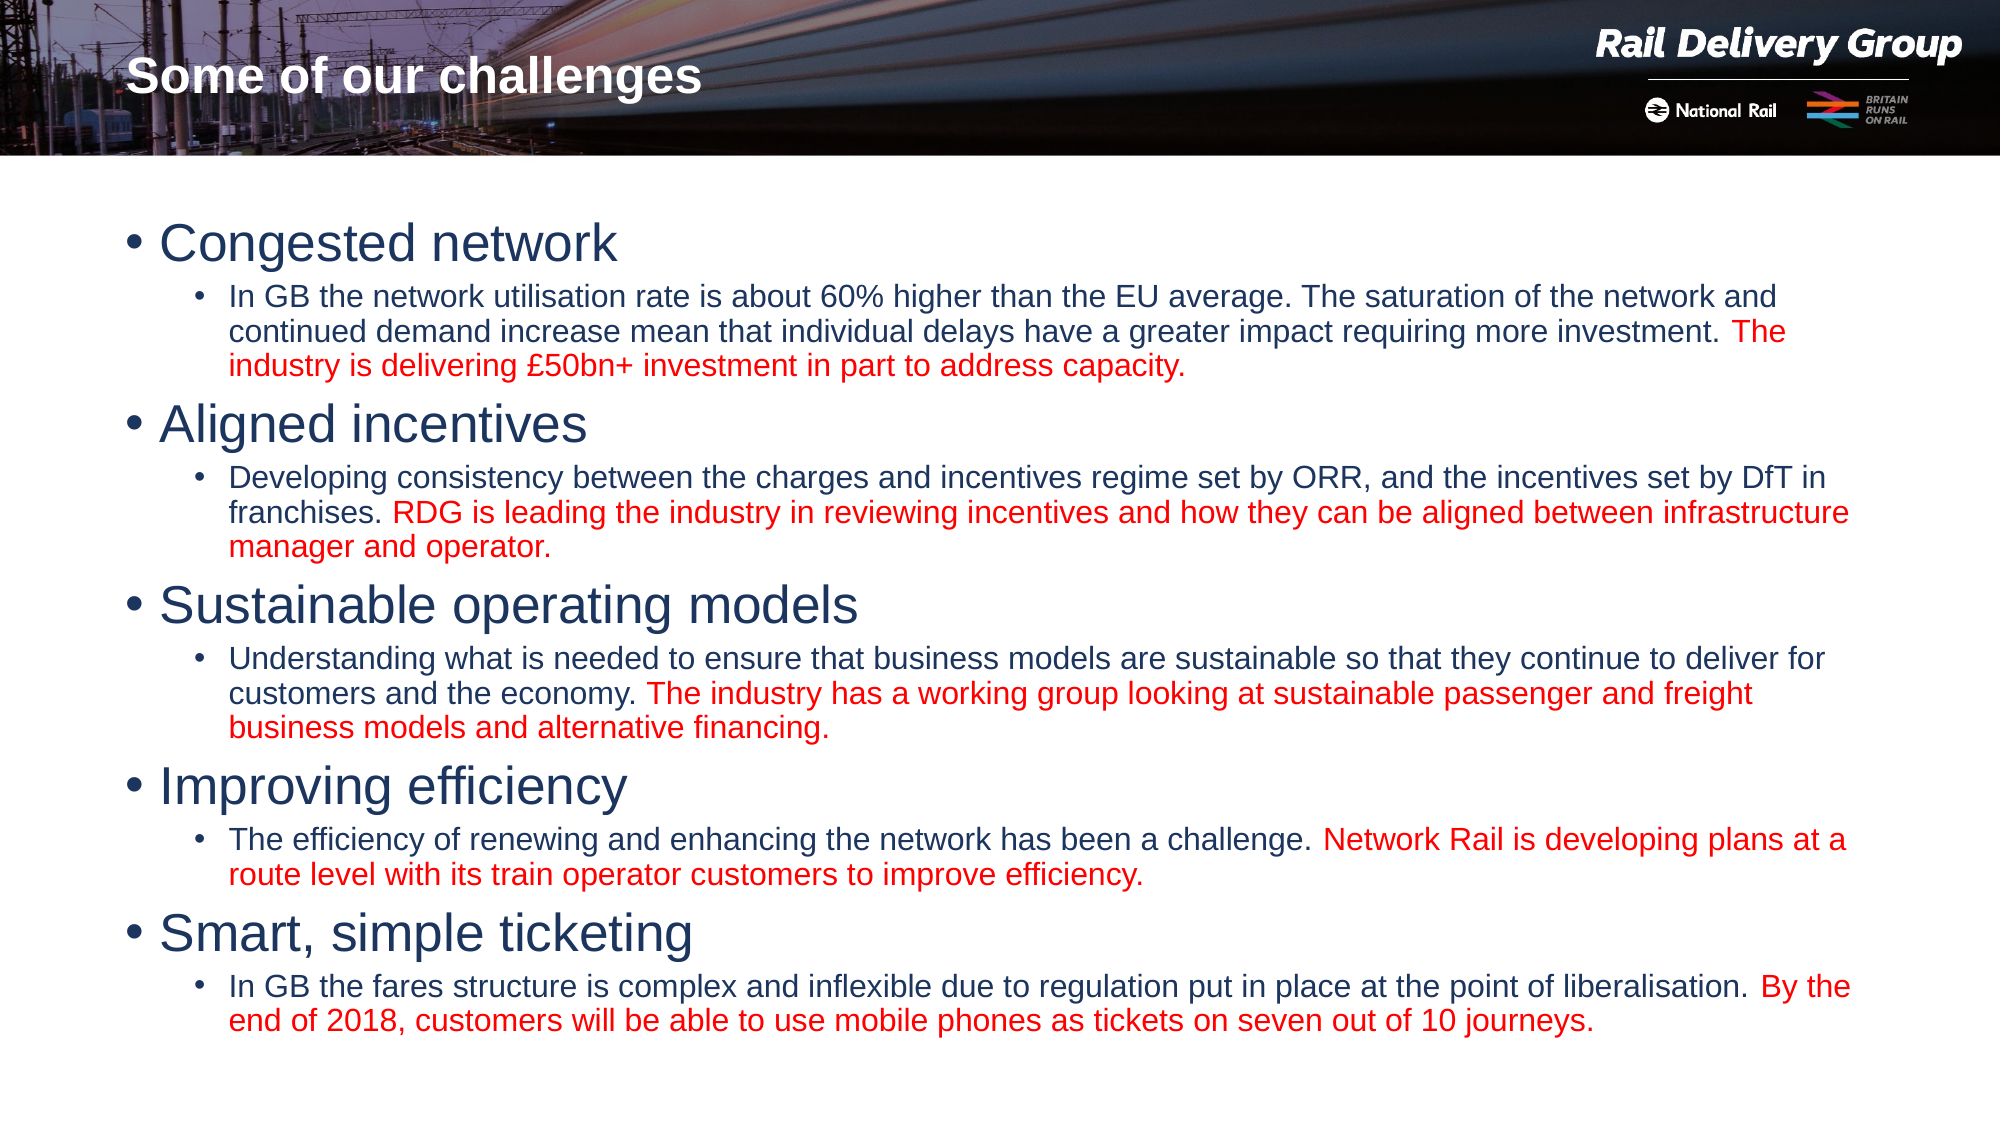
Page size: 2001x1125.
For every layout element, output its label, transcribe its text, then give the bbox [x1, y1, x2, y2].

picture [0, 0, 2000, 1125]
list Congested network In GB the network utilisation rate is about 60% higher than the EU average. The saturation of the network and continued demand increase mean that individual delays have a greater impact requiring more investment. The industry is delivering £50bn+ investment in part to address capacity. Aligned incentives Developing consistency between the charges and incentives regime set by ORR, and the incentives set by DfT in franchises. RDG is leading the industry in reviewing incentives and how they can be aligned between infrastructure manager and operator. Sustainable operating models Understanding what is needed to ensure that business models are sustainable so that they continue to deliver for customers and the economy. The industry has a working group looking at sustainable passenger and freight business models and alternative financing. Improving efficiency The efficiency of renewing and enhancing the network has been a challenge. Network Rail is developing plans at a route level with its train operator customers to improve efficiency. Smart, simple ticketing In GB the fares structure is complex and inflexible due to regulation put in place at the point of liberalisation. By the end of 2018, customers will be able to use mobile phones as tickets on seven out of 10 journeys. [110, 208, 1880, 1057]
list Some of our challenges [110, 41, 1521, 113]
